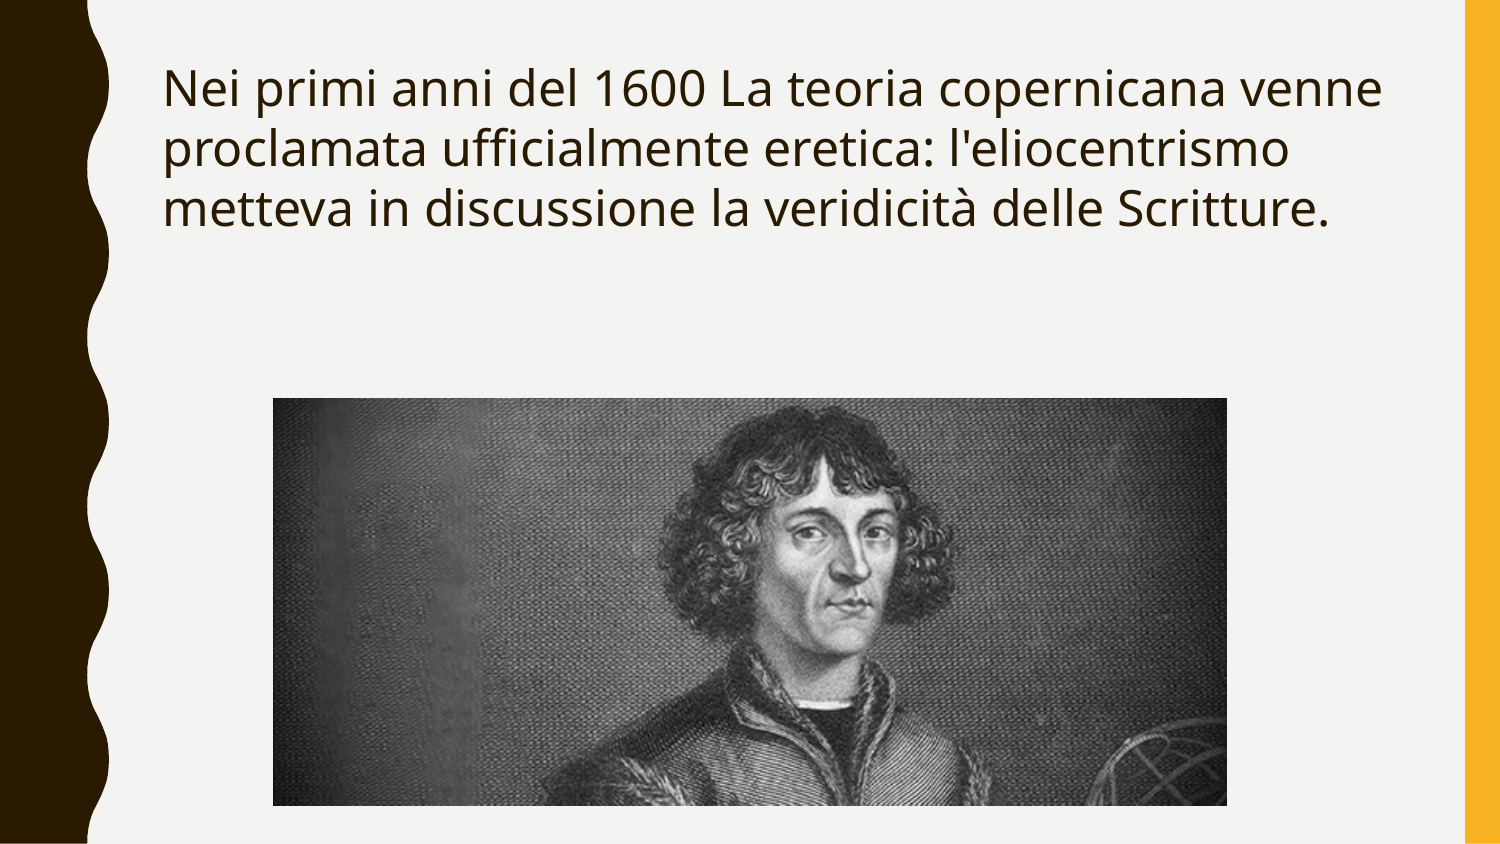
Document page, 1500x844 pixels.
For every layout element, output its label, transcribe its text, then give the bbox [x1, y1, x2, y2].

text_box Nei primi anni del 1600 La teoria copernicana venne proclamata ufficialmente eretica: l'eliocentrismo metteva in discussione la veridicità delle Scritture. [147, 41, 1459, 524]
picture [273, 398, 1227, 807]
